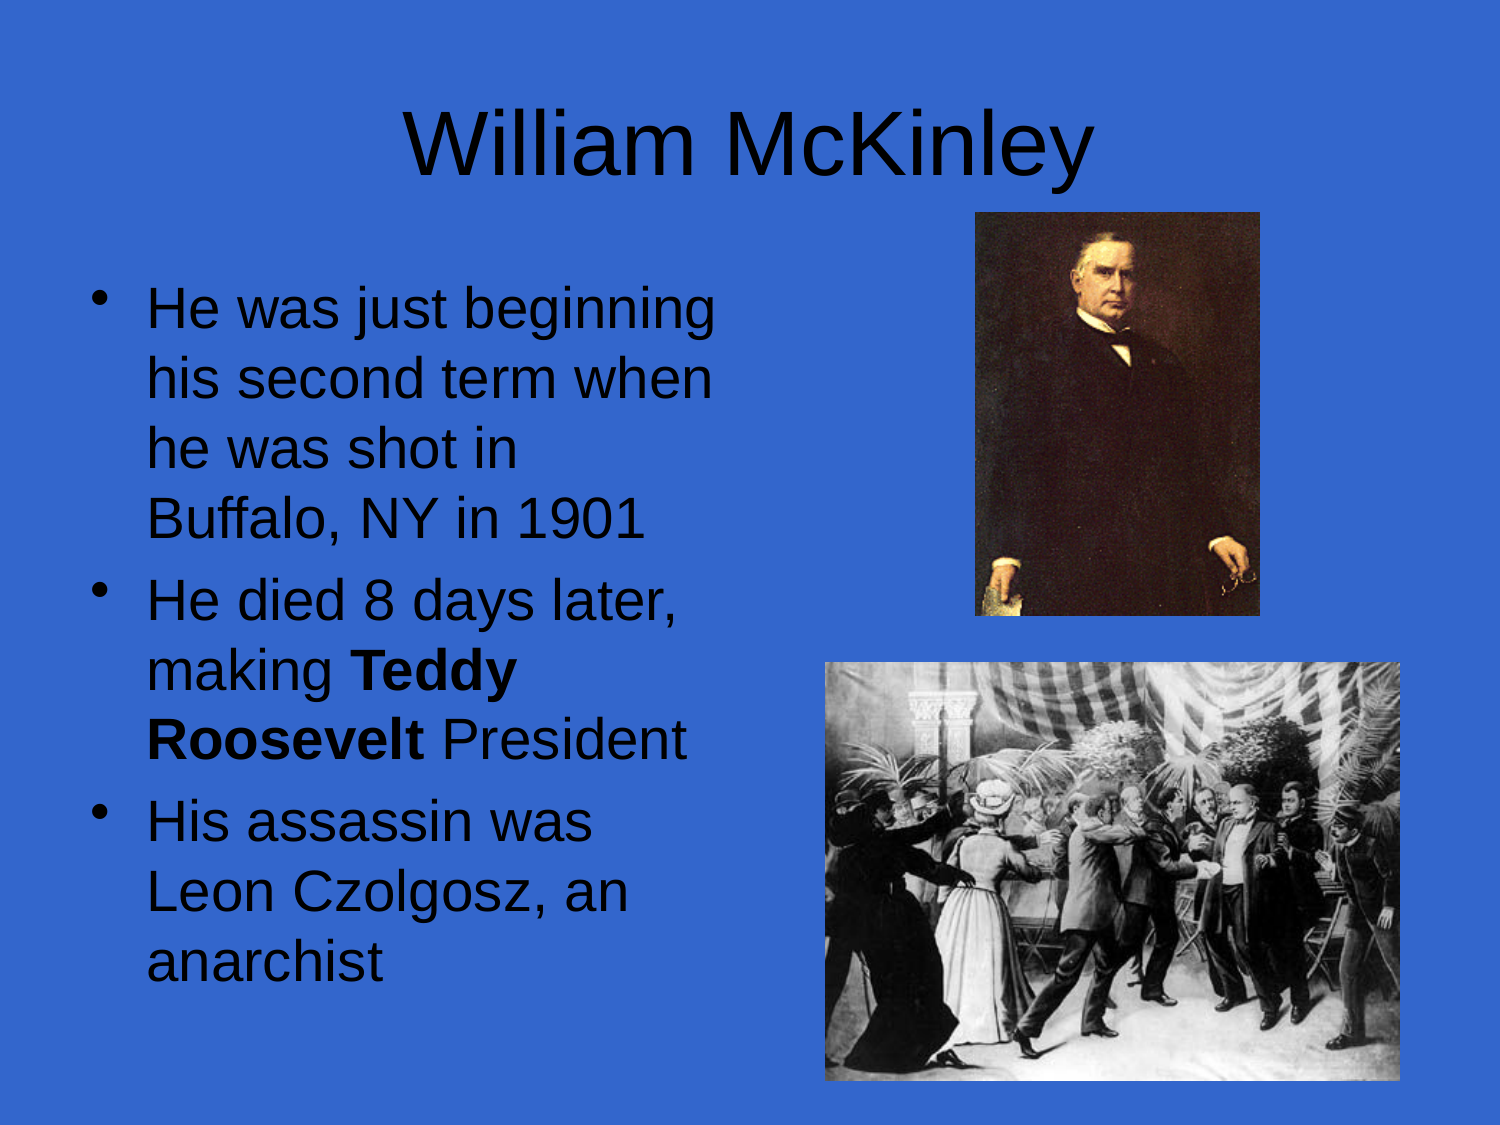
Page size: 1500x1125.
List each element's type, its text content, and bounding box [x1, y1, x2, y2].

picture [974, 212, 1260, 616]
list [824, 662, 1401, 1081]
list He was just beginning his second term when he was shot in Buffalo, NY in 1901 He died 8 days later, making Teddy Roosevelt President His assassin was Leon Czolgosz, an anarchist [75, 262, 738, 1005]
title William McKinley [75, 45, 1425, 233]
